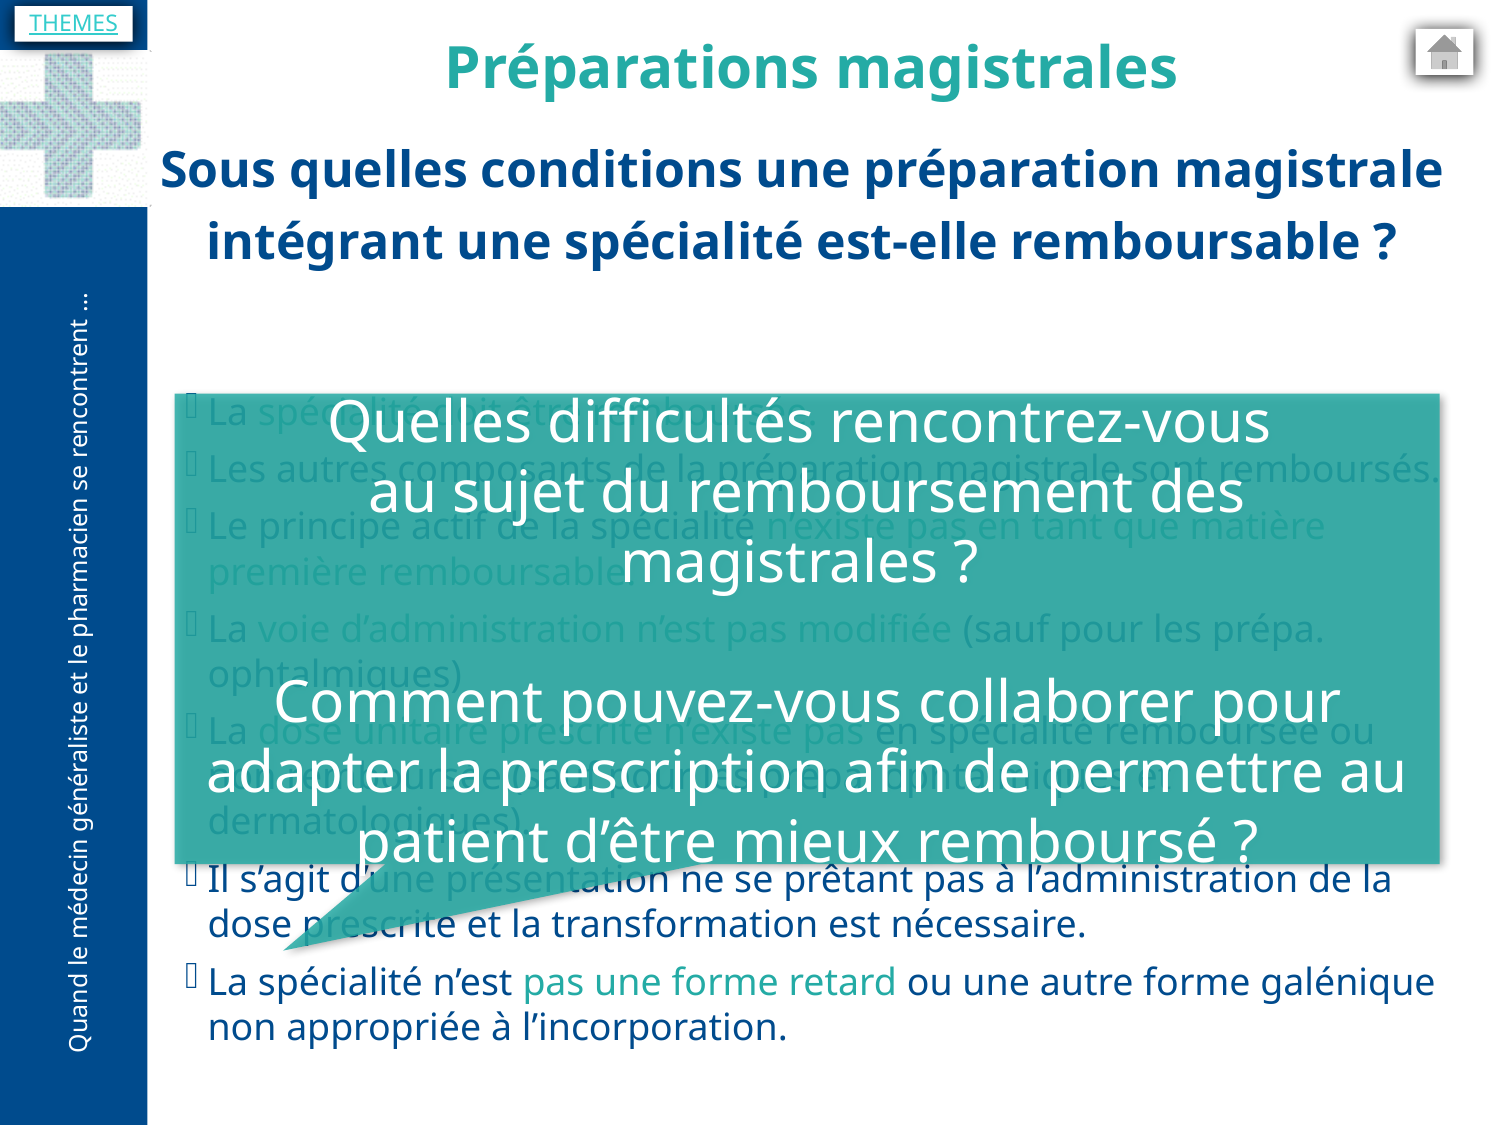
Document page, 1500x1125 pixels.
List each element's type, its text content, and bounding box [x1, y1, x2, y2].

text_box Quelles difficultés rencontrez-vous au sujet du remboursement des magistrales ? Comment pouvez-vous collaborer pour adapter la prescription afin de permettre au patient d’être mieux remboursé ? [173, 392, 1441, 952]
list Préparations magistrales [163, 30, 1460, 118]
text_box [1415, 28, 1474, 76]
text_box Sous quelles conditions une préparation magistrale intégrant une spécialité est-elle remboursable ? [145, 118, 1460, 278]
list La spécialité doit être remboursée. Les autres composants de la préparation magistrale sont remboursés. Le principe actif de la spécialité n’existe pas en tant que matière première remboursable. La voie d’administration n’est pas modifiée (sauf pour les prépa. ophtalmiques) La dose unitaire prescrite n’existe pas en spécialité remboursée ou non remboursée (sauf pour les prépa. ophtalmiques et dermatologiques). Il s’agit d’une présentation ne se prêtant pas à l’administration de la dose prescrite et la transformation est nécessaire. La spécialité n’est pas une forme retard ou une autre forme galénique non appropriée à l’incorporation. [170, 379, 1460, 1125]
text_box THEMES [14, 5, 134, 42]
picture [0, 50, 152, 207]
